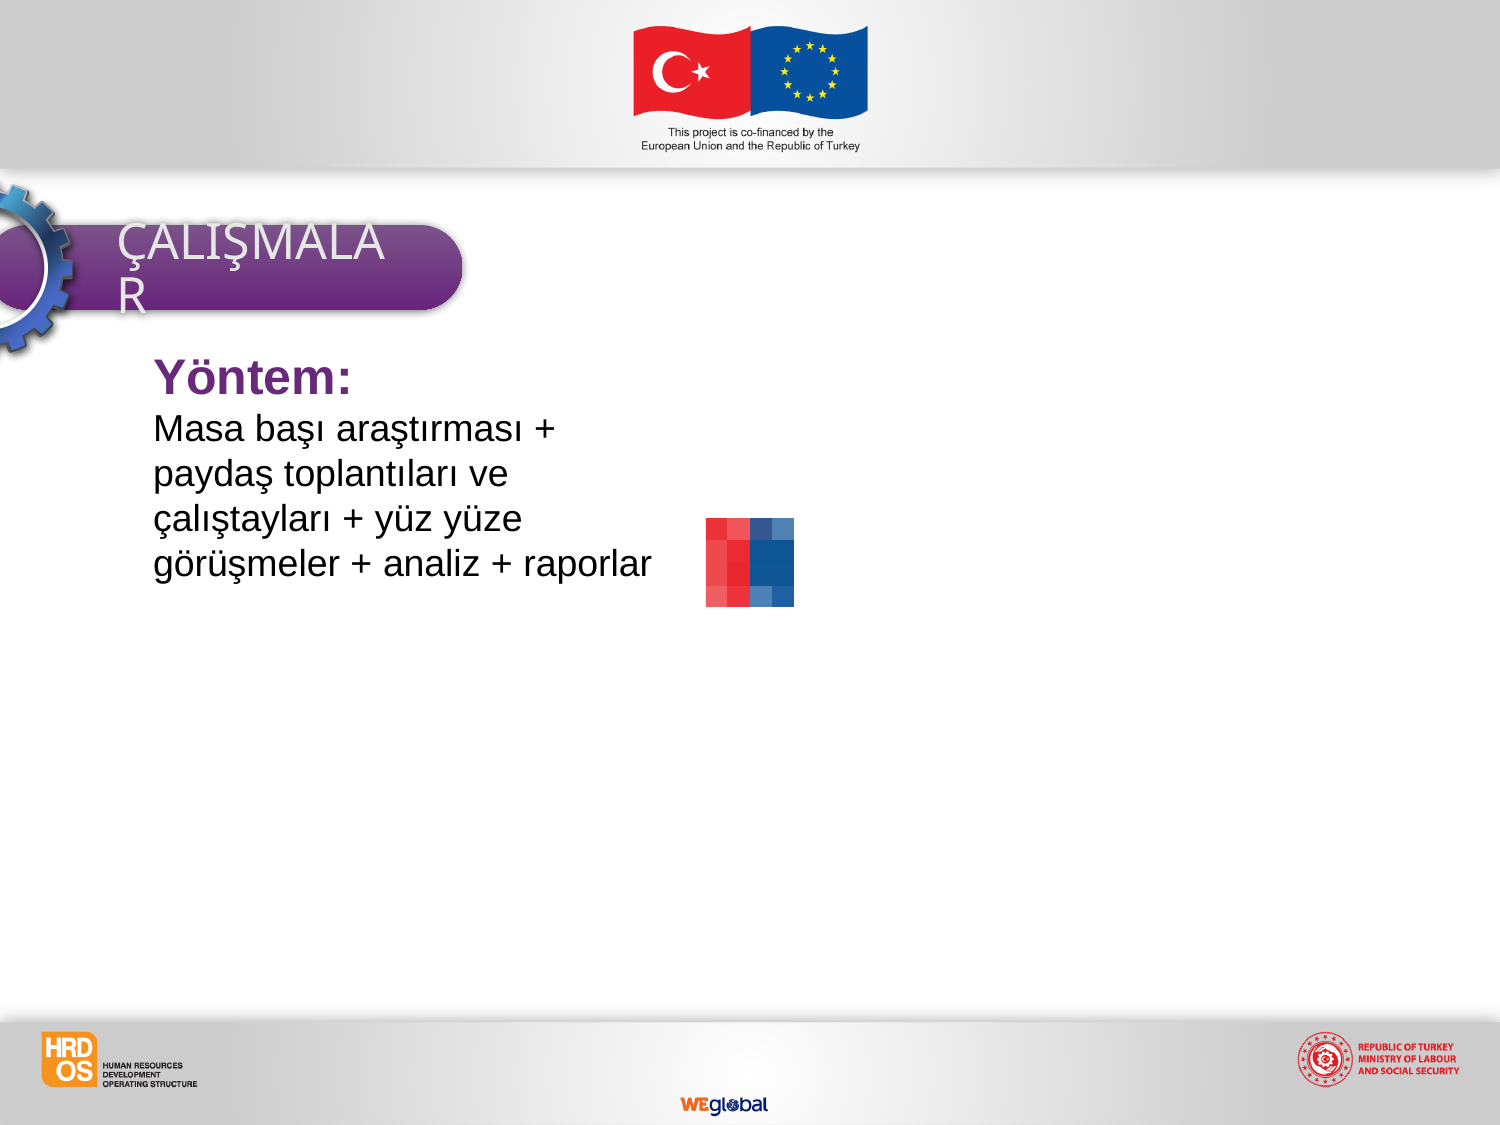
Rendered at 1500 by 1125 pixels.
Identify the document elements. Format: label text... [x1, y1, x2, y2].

picture [0, 0, 1500, 1125]
text_box Yöntem: Masa başı araştırması + paydaş toplantıları ve çalıştayları + yüz yüze görüşmeler + analiz + raporlar [138, 337, 631, 592]
text_box ÇALIŞMALAR [73, 224, 463, 310]
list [631, 337, 1460, 999]
